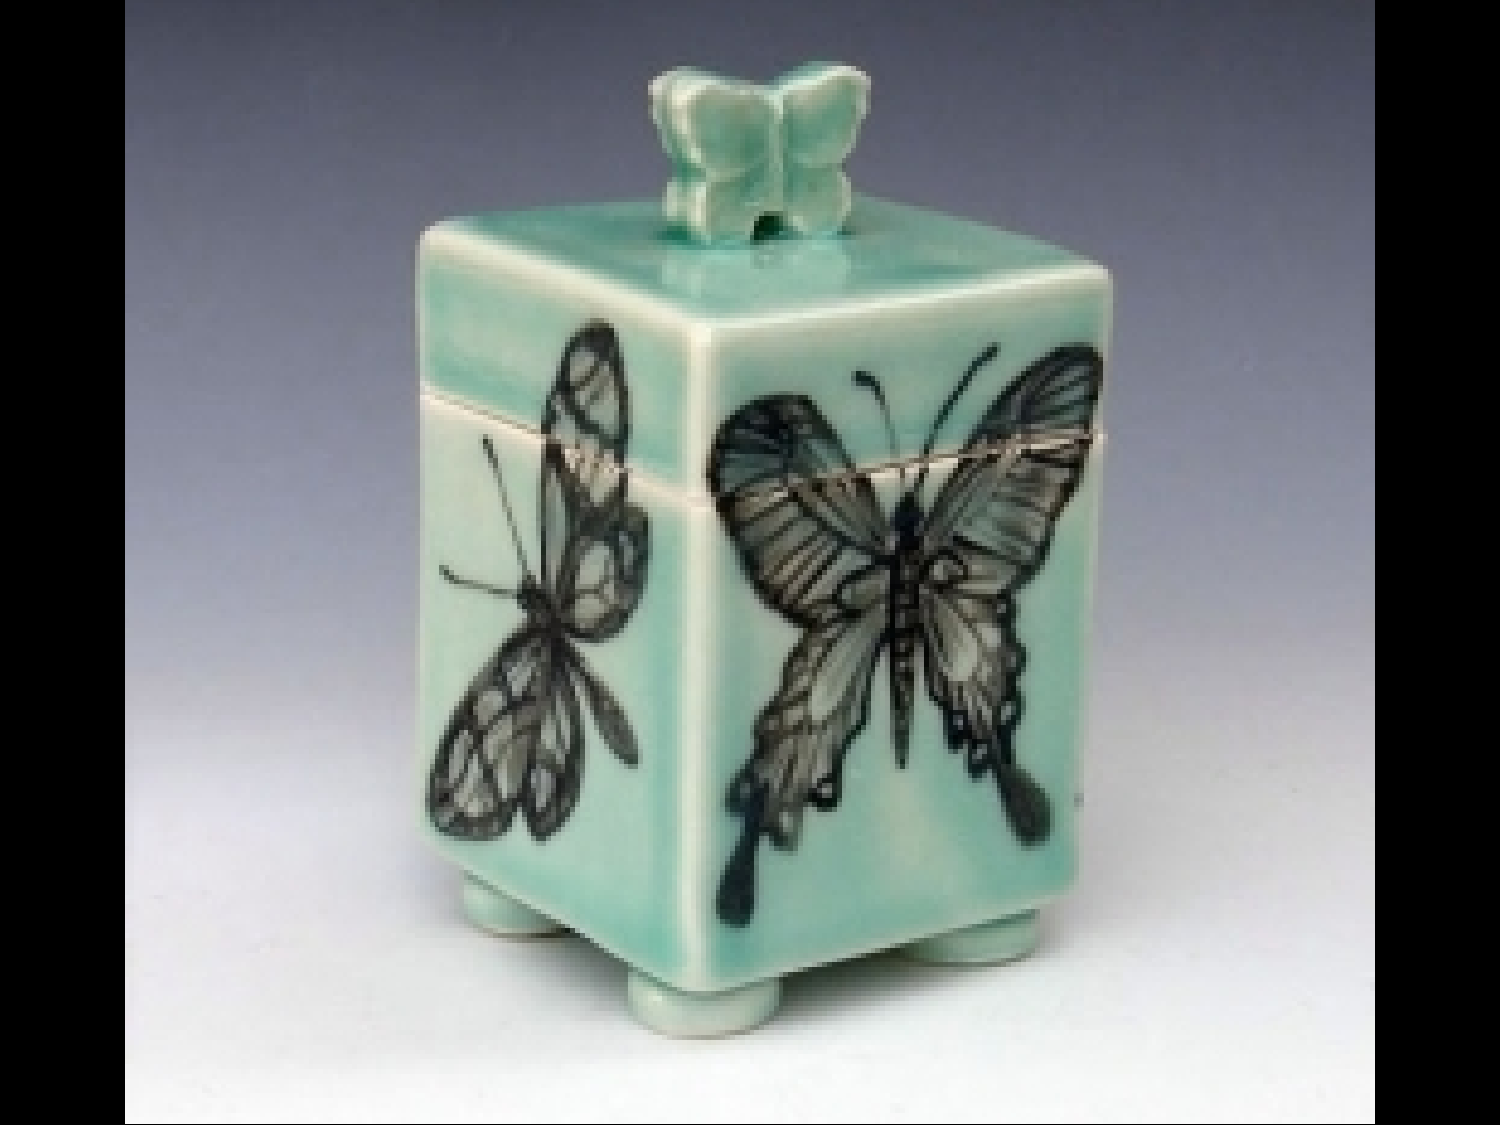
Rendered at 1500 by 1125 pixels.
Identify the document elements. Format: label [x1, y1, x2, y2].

picture [124, 0, 1376, 1125]
